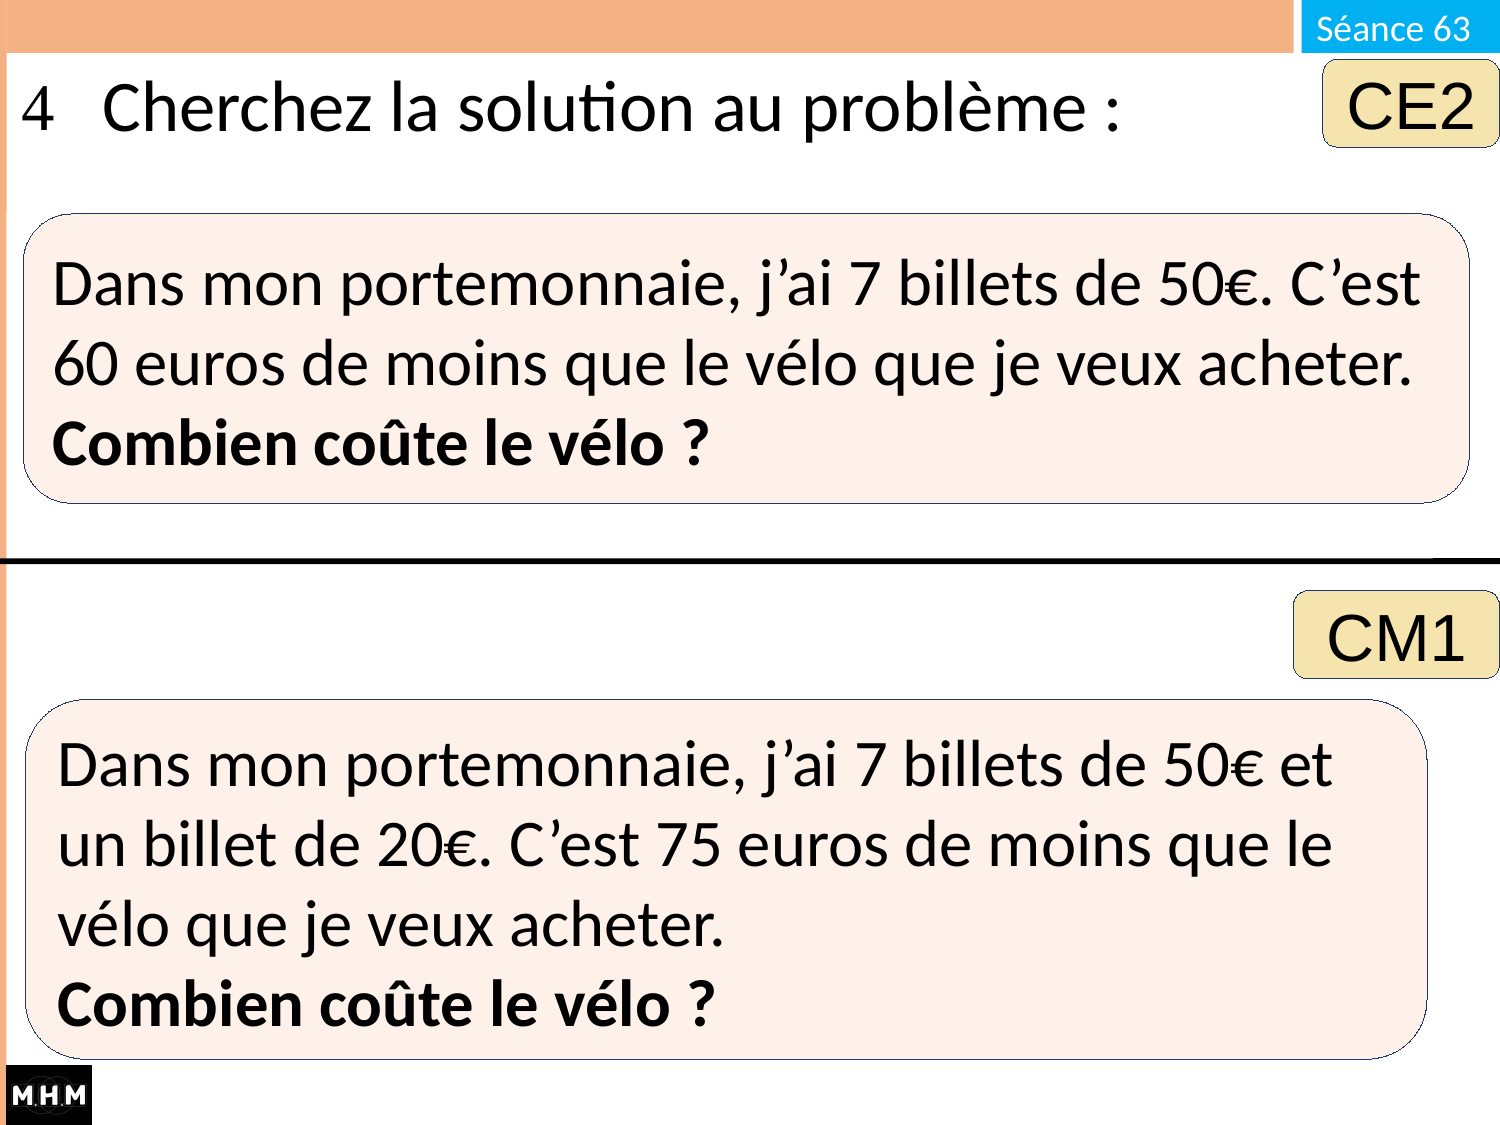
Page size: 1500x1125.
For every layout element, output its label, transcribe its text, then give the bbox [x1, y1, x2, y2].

text_box CE2 [1322, 59, 1500, 148]
text_box CM1 [1293, 590, 1500, 679]
text_box Dans mon portemonnaie, j’ai 7 billets de 50€. C’est 60 euros de moins que le vélo que je veux acheter. Combien coûte le vélo ? [23, 213, 1470, 504]
picture [6, 1065, 92, 1125]
text_box Dans mon portemonnaie, j’ai 7 billets de 50€ et un billet de 20€. C’est 75 euros de moins que le vélo que je veux acheter. Combien coûte le vélo ? [25, 699, 1428, 1060]
title Cherchez la solution au problème : [87, 32, 1381, 157]
